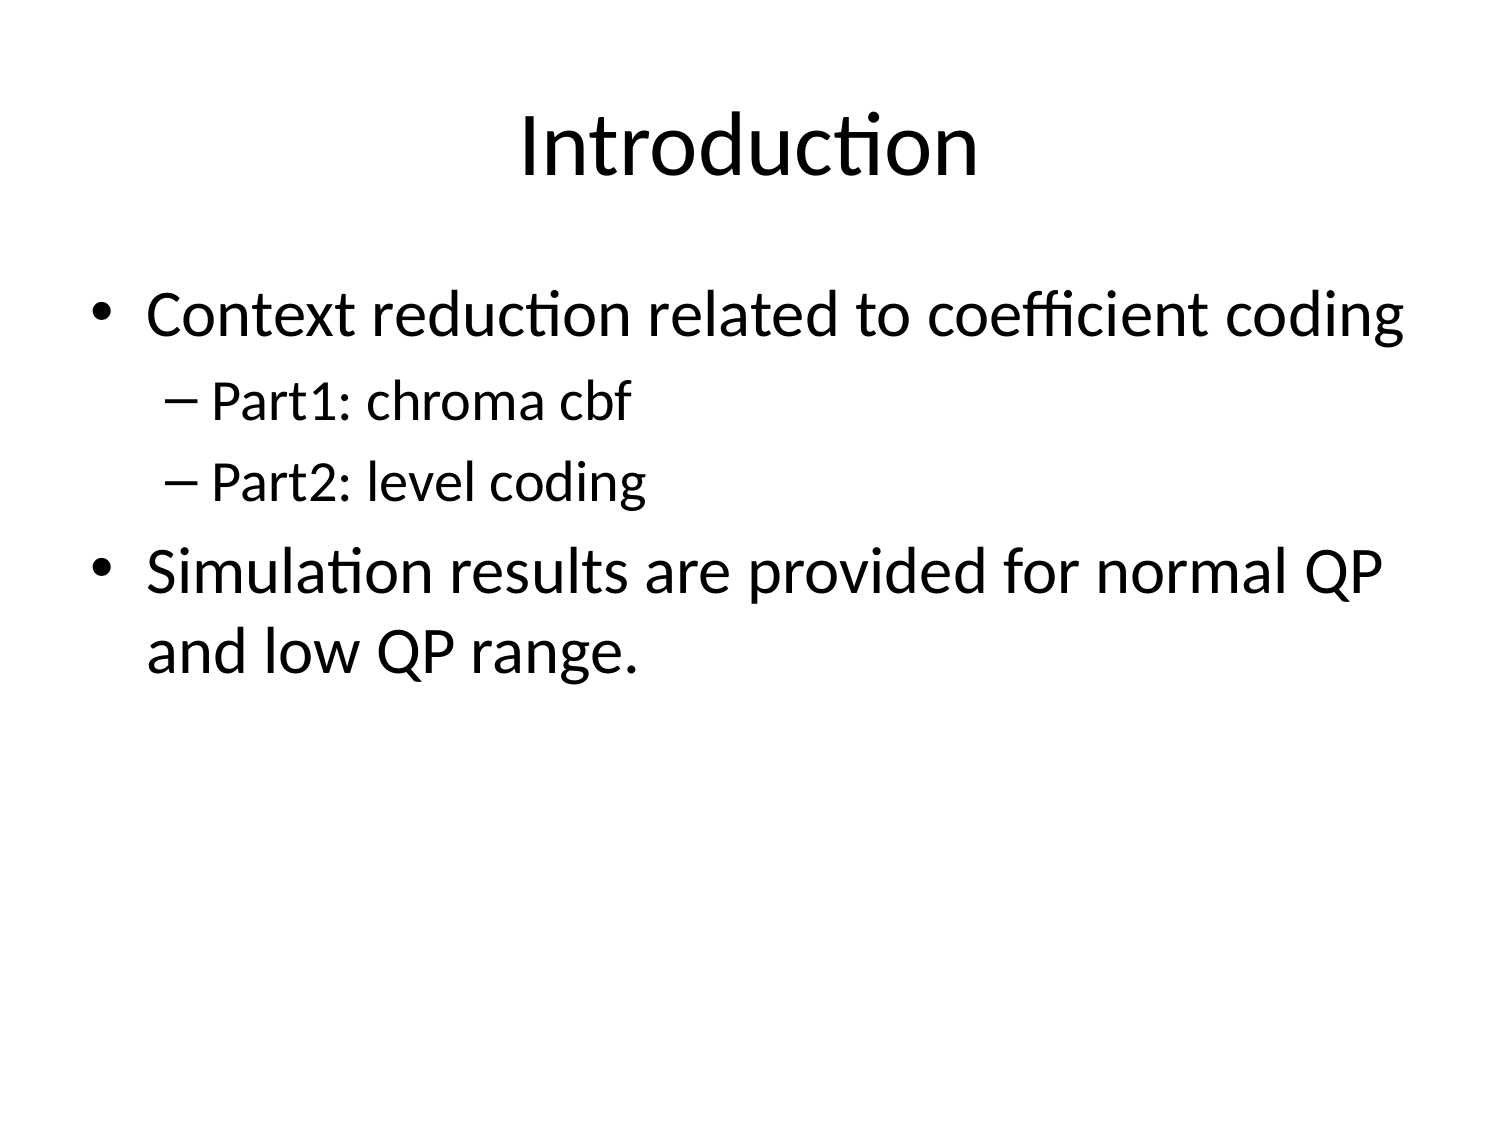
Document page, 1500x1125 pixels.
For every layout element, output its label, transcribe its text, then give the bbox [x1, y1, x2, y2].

title Introduction [75, 45, 1425, 233]
list Context reduction related to coefficient coding Part1: chroma cbf Part2: level coding Simulation results are provided for normal QP and low QP range. [75, 262, 1425, 1005]
